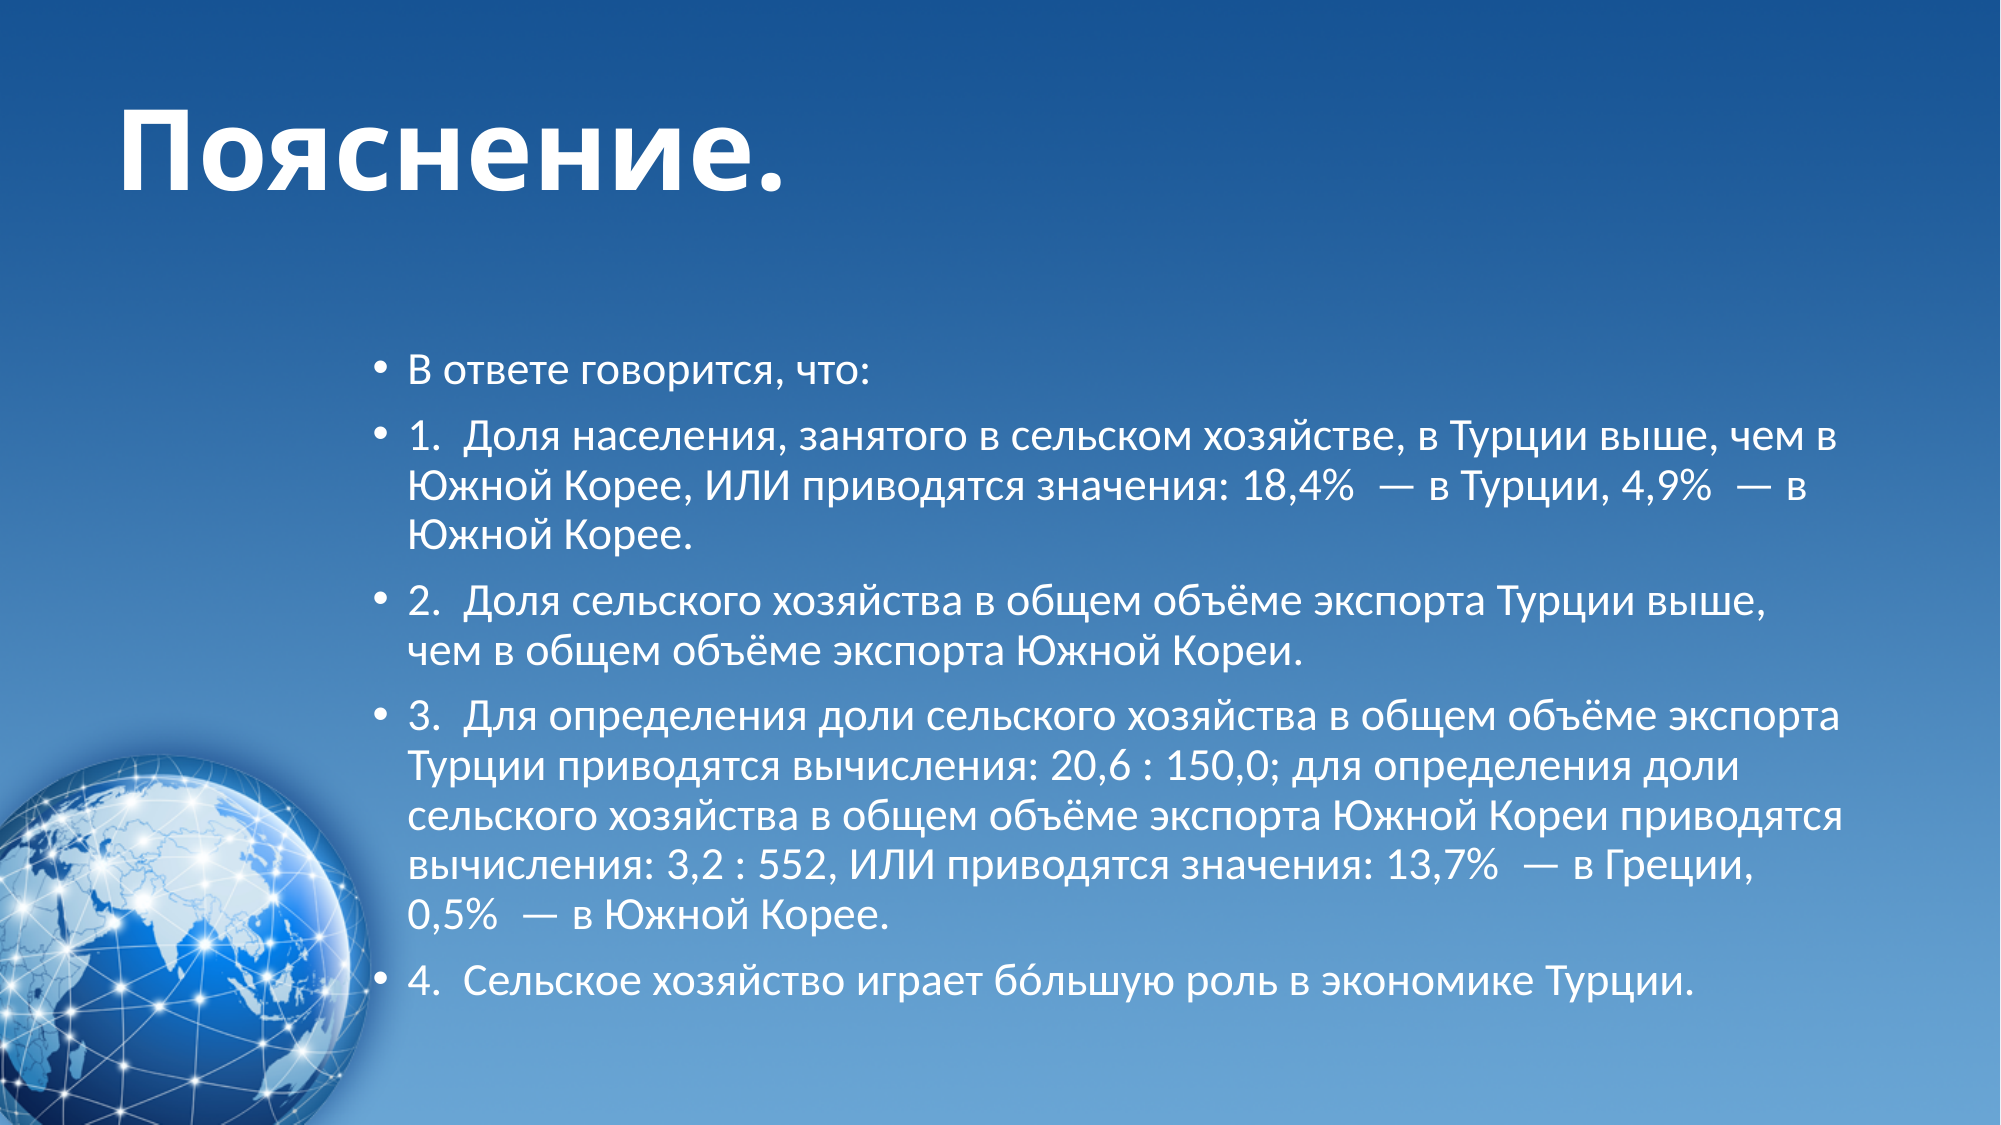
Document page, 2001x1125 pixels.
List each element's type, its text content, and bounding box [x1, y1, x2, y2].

list В ответе говорится, что: 1. Доля населения, занятого в сельском хозяйстве, в Турции выше, чем в Южной Корее, ИЛИ приводятся значения: 18,4% — в Турции, 4,9% — в Южной Корее. 2. Доля сельского хозяйства в общем объёме экспорта Турции выше, чем в общем объёме экспорта Южной Кореи. 3. Для определения доли сельского хозяйства в общем объёме экспорта Турции приводятся вычисления: 20,6 : 150,0; для определения доли сельского хозяйства в общем объёме экспорта Южной Кореи приводятся вычисления: 3,2 : 552, ИЛИ приводятся значения: 13,7% — в Греции, 0,5% — в Южной Корее. 4. Сельское хозяйство играет бóльшую роль в экономике Турции. [357, 337, 1863, 1014]
title Пояснение. [99, 45, 1863, 264]
picture [0, 0, 2001, 1125]
